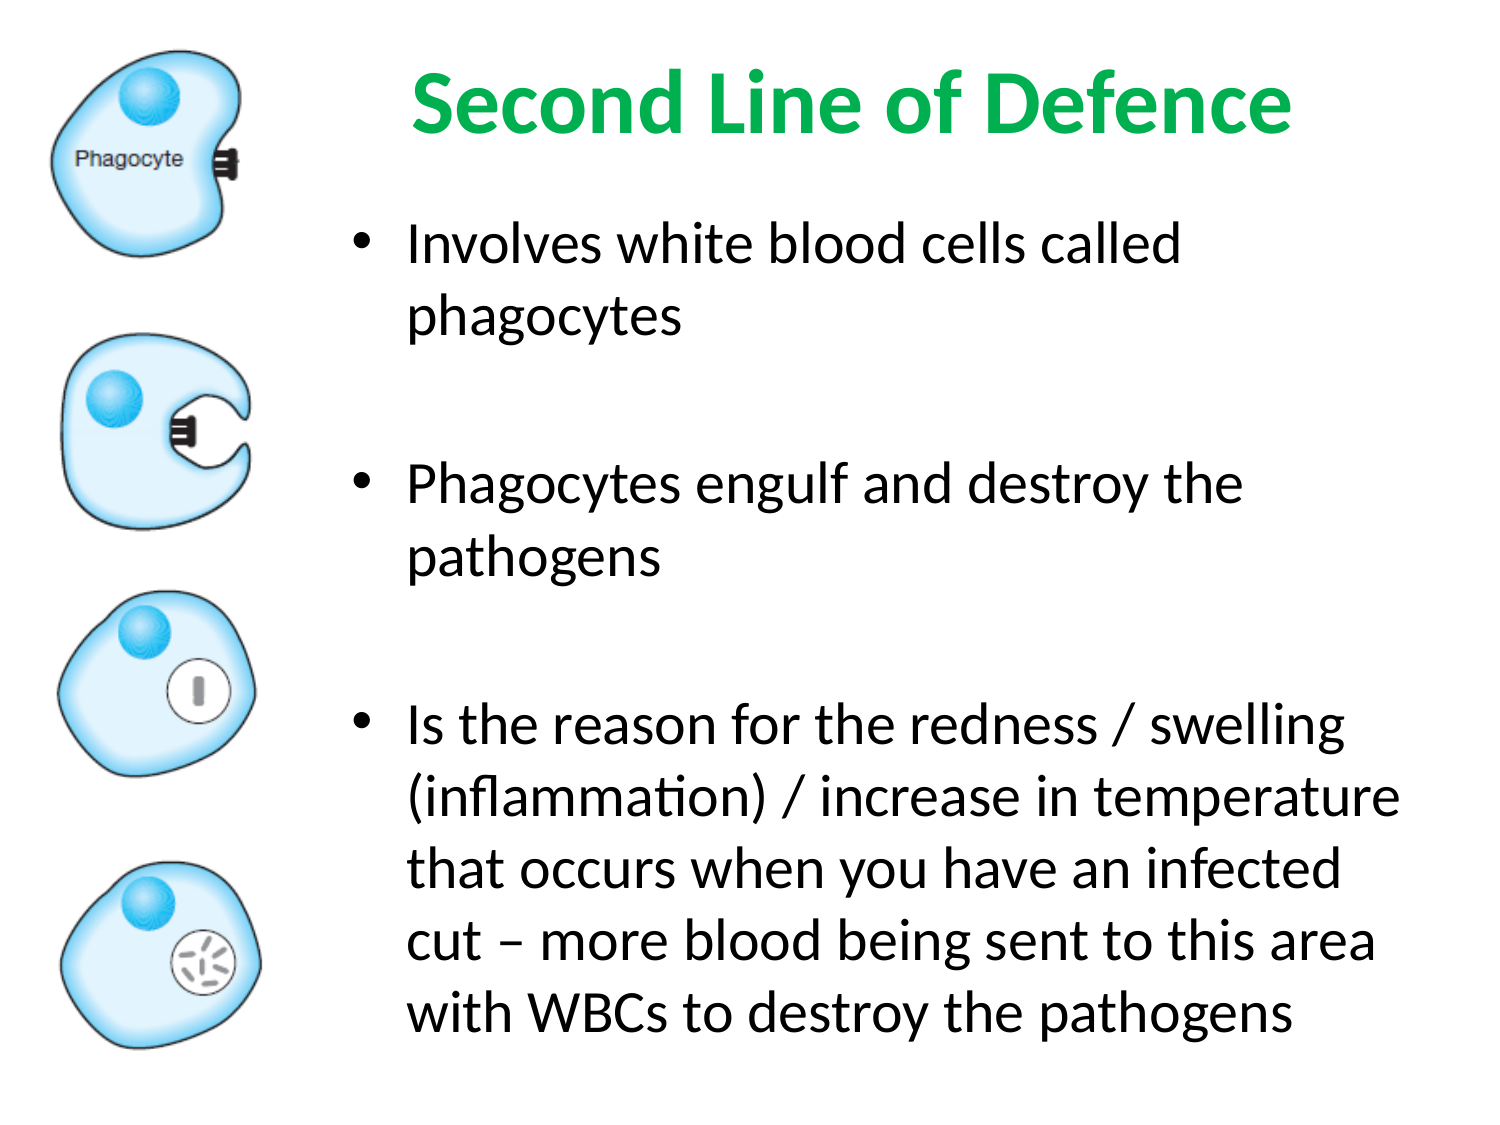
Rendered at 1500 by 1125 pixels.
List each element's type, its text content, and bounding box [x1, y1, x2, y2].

picture [54, 857, 272, 1059]
title Second Line of Defence [206, 3, 1500, 191]
list Involves white blood cells called phagocytes Phagocytes engulf and destroy the pathogens Is the reason for the redness / swelling (inflammation) / increase in temperature that occurs when you have an infected cut – more blood being sent to this area with WBCs to destroy the pathogens [336, 196, 1447, 1059]
picture [54, 585, 264, 788]
picture [50, 324, 264, 538]
picture [41, 35, 256, 261]
